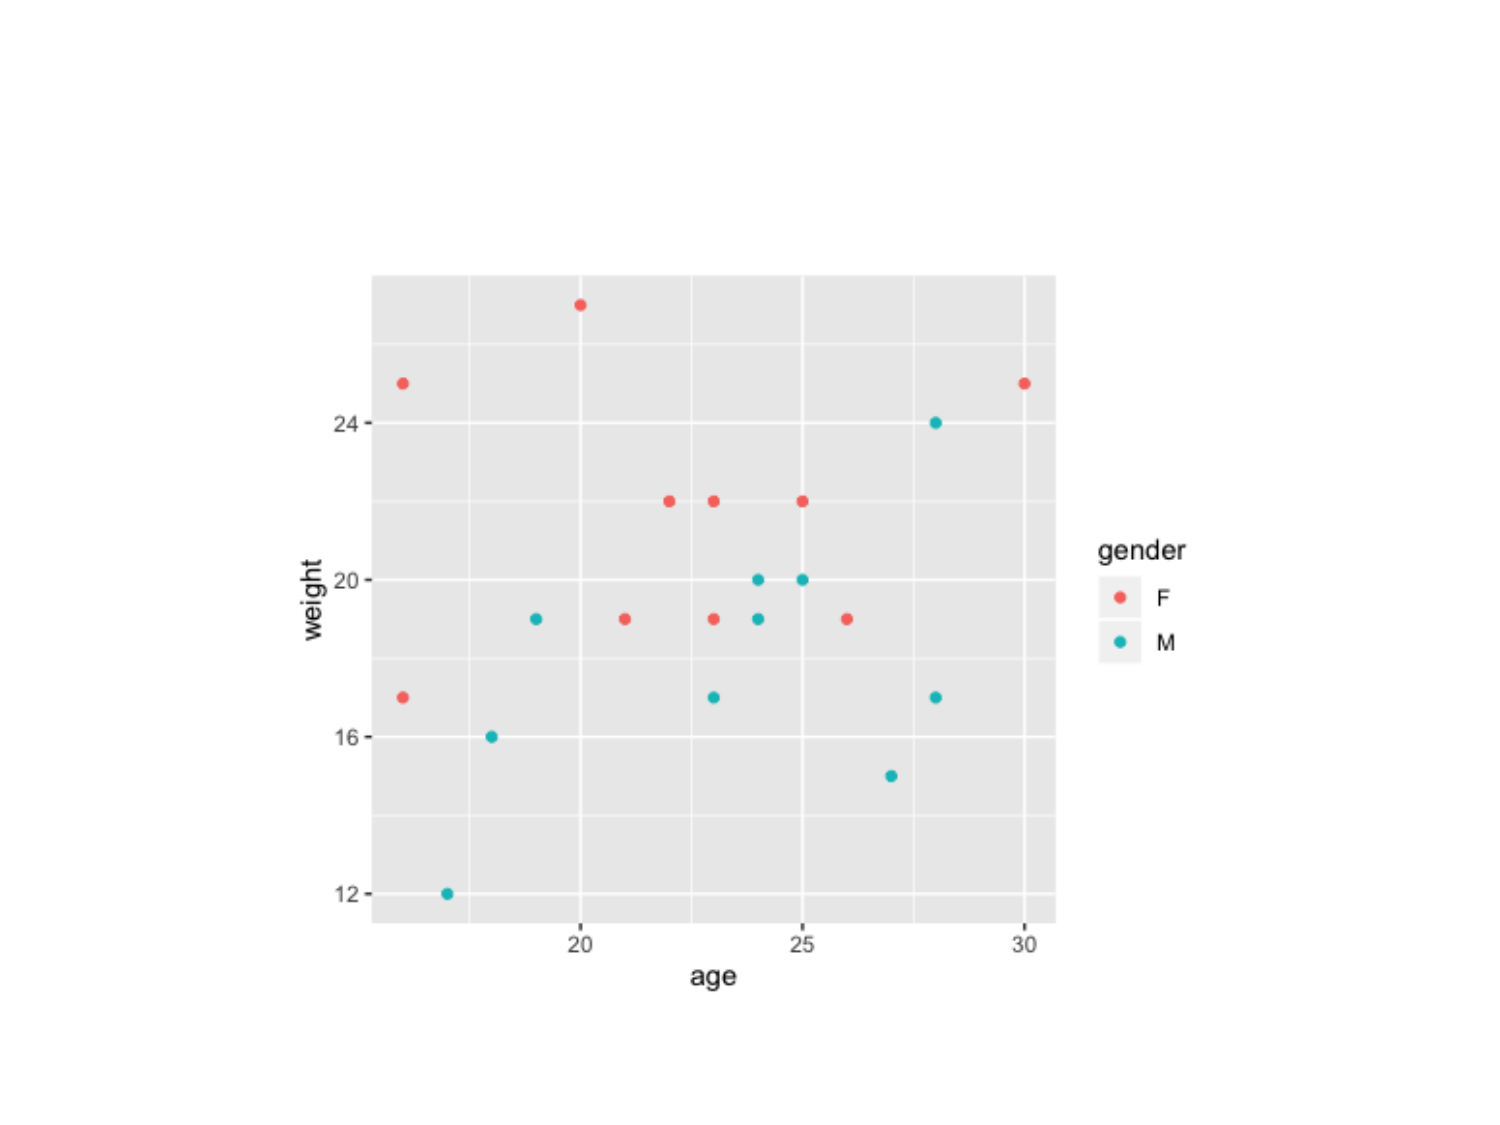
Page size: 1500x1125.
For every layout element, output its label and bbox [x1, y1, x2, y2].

picture [287, 262, 1215, 1005]
